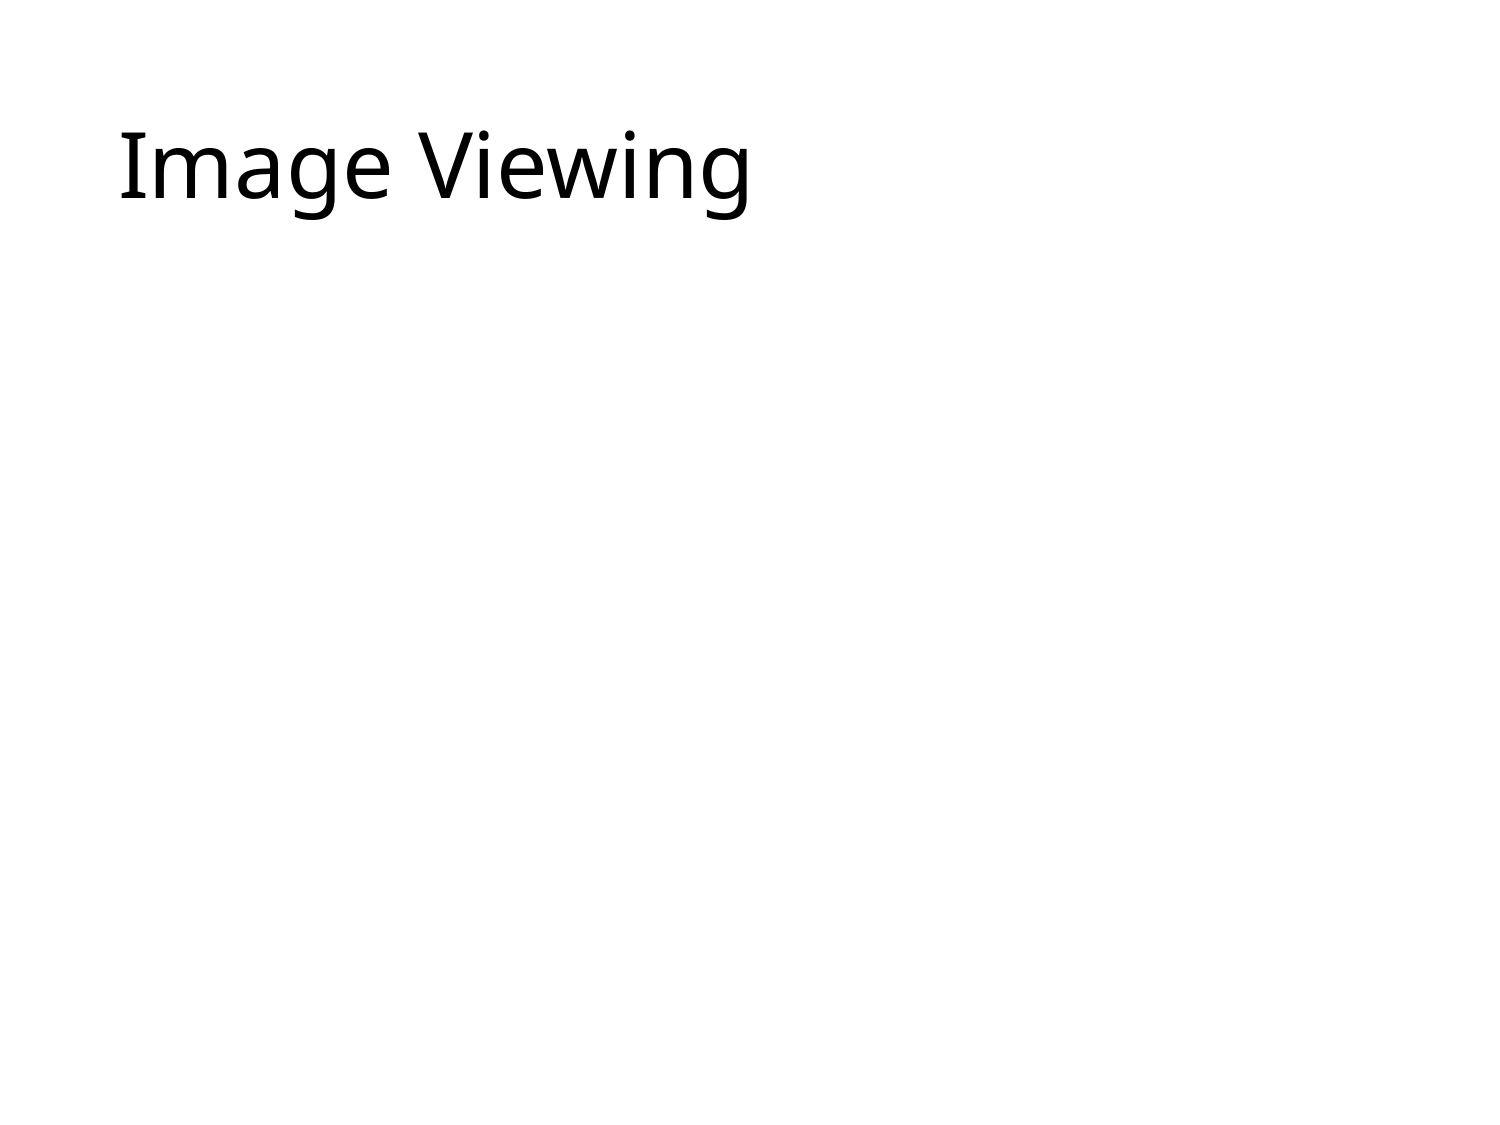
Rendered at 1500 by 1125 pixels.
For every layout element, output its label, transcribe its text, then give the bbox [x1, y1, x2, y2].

title Image Viewing [103, 59, 1397, 278]
